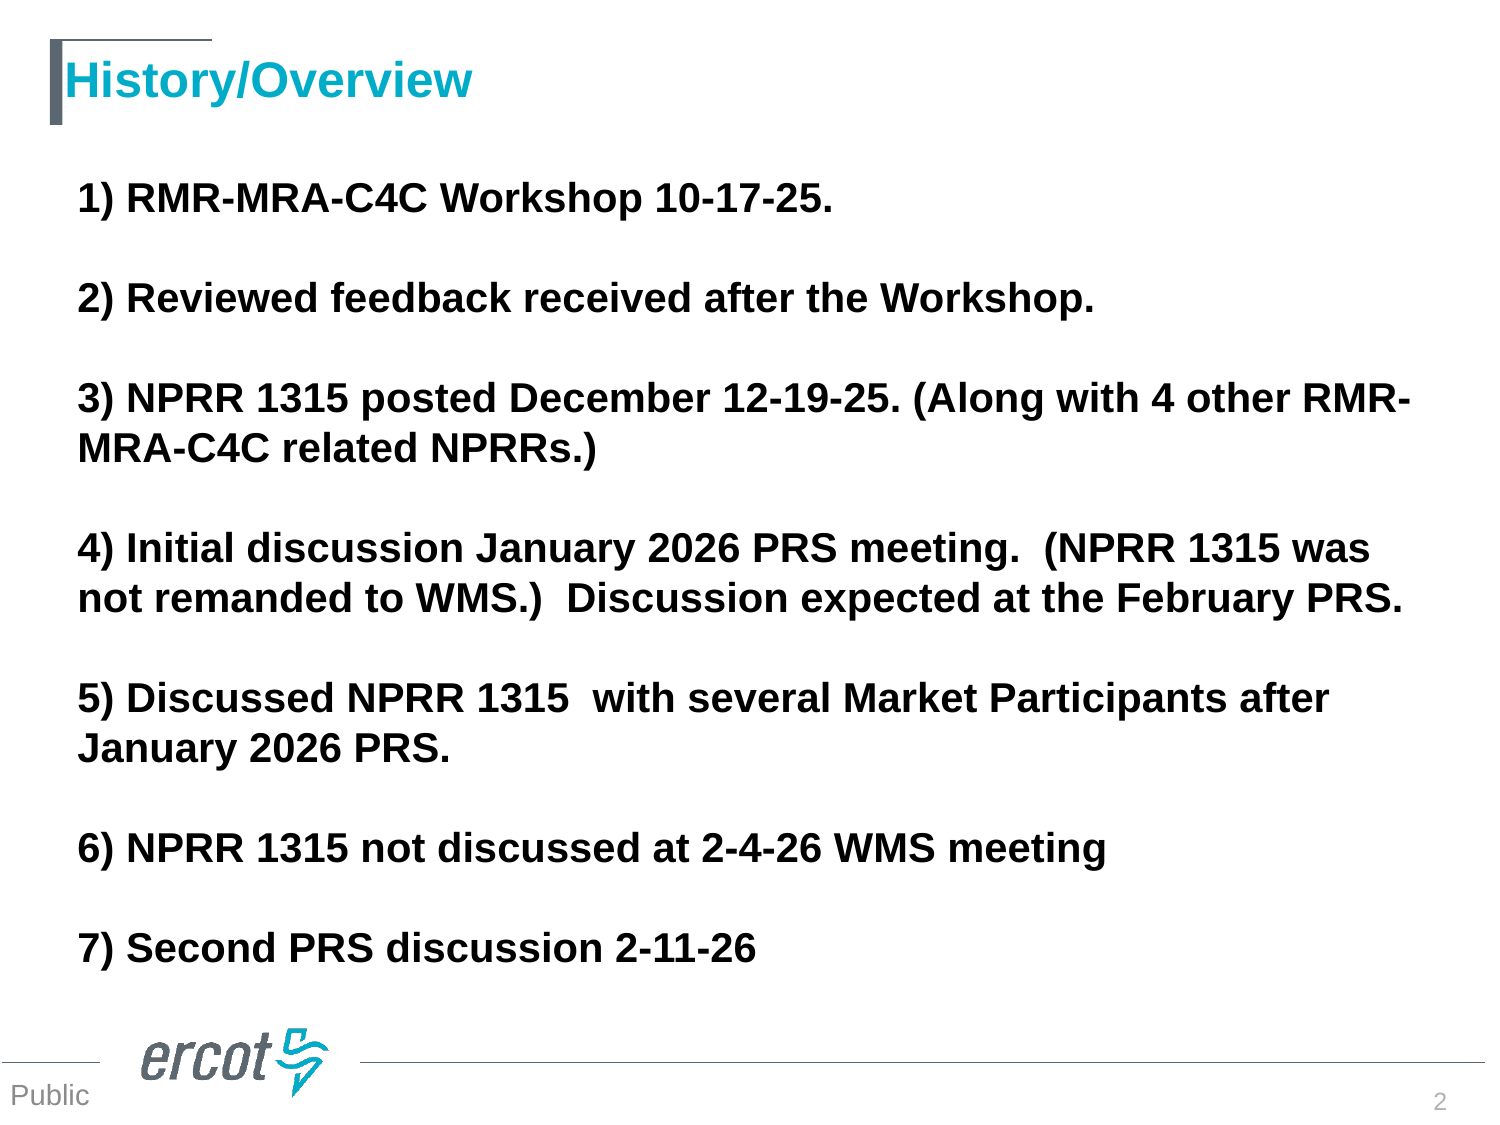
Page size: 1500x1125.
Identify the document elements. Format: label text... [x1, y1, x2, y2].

text_box History/Overview [49, 39, 1450, 121]
picture [137, 1039, 332, 1100]
title 1) RMR-MRA-C4C Workshop 10-17-25. 2) Reviewed feedback received after the Workshop. 3) NPRR 1315 posted December 12-19-25. (Along with 4 other RMR-MRA-C4C related NPRRs.) 4) Initial discussion January 2026 PRS meeting. (NPRR 1315 was not remanded to WMS.) Discussion expected at the February PRS. 5) Discussed NPRR 1315 with several Market Participants after January 2026 PRS. 6) NPRR 1315 not discussed at 2-4-26 WMS meeting 7) Second PRS discussion 2-11-26 [62, 162, 1450, 1039]
slide_number 2 [1405, 1076, 1475, 1125]
